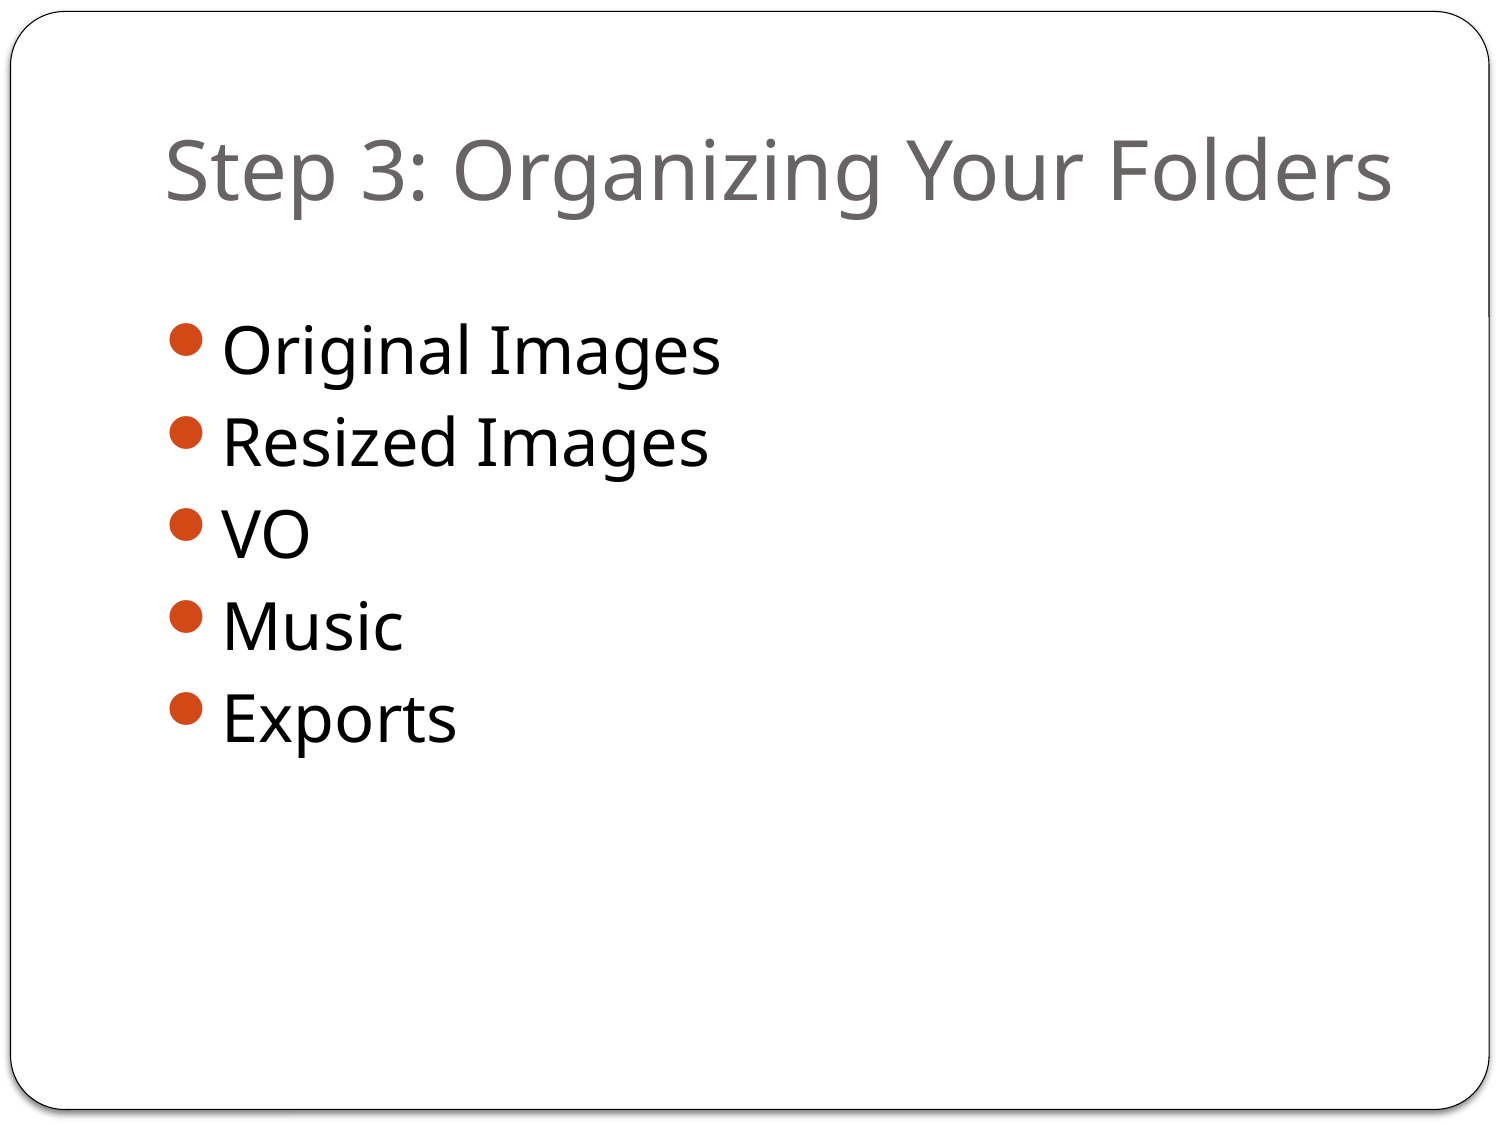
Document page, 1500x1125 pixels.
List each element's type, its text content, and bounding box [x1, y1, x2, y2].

title Step 3: Organizing Your Folders [150, 45, 1425, 233]
list Original Images Resized Images VO Music Exports [150, 299, 1425, 988]
